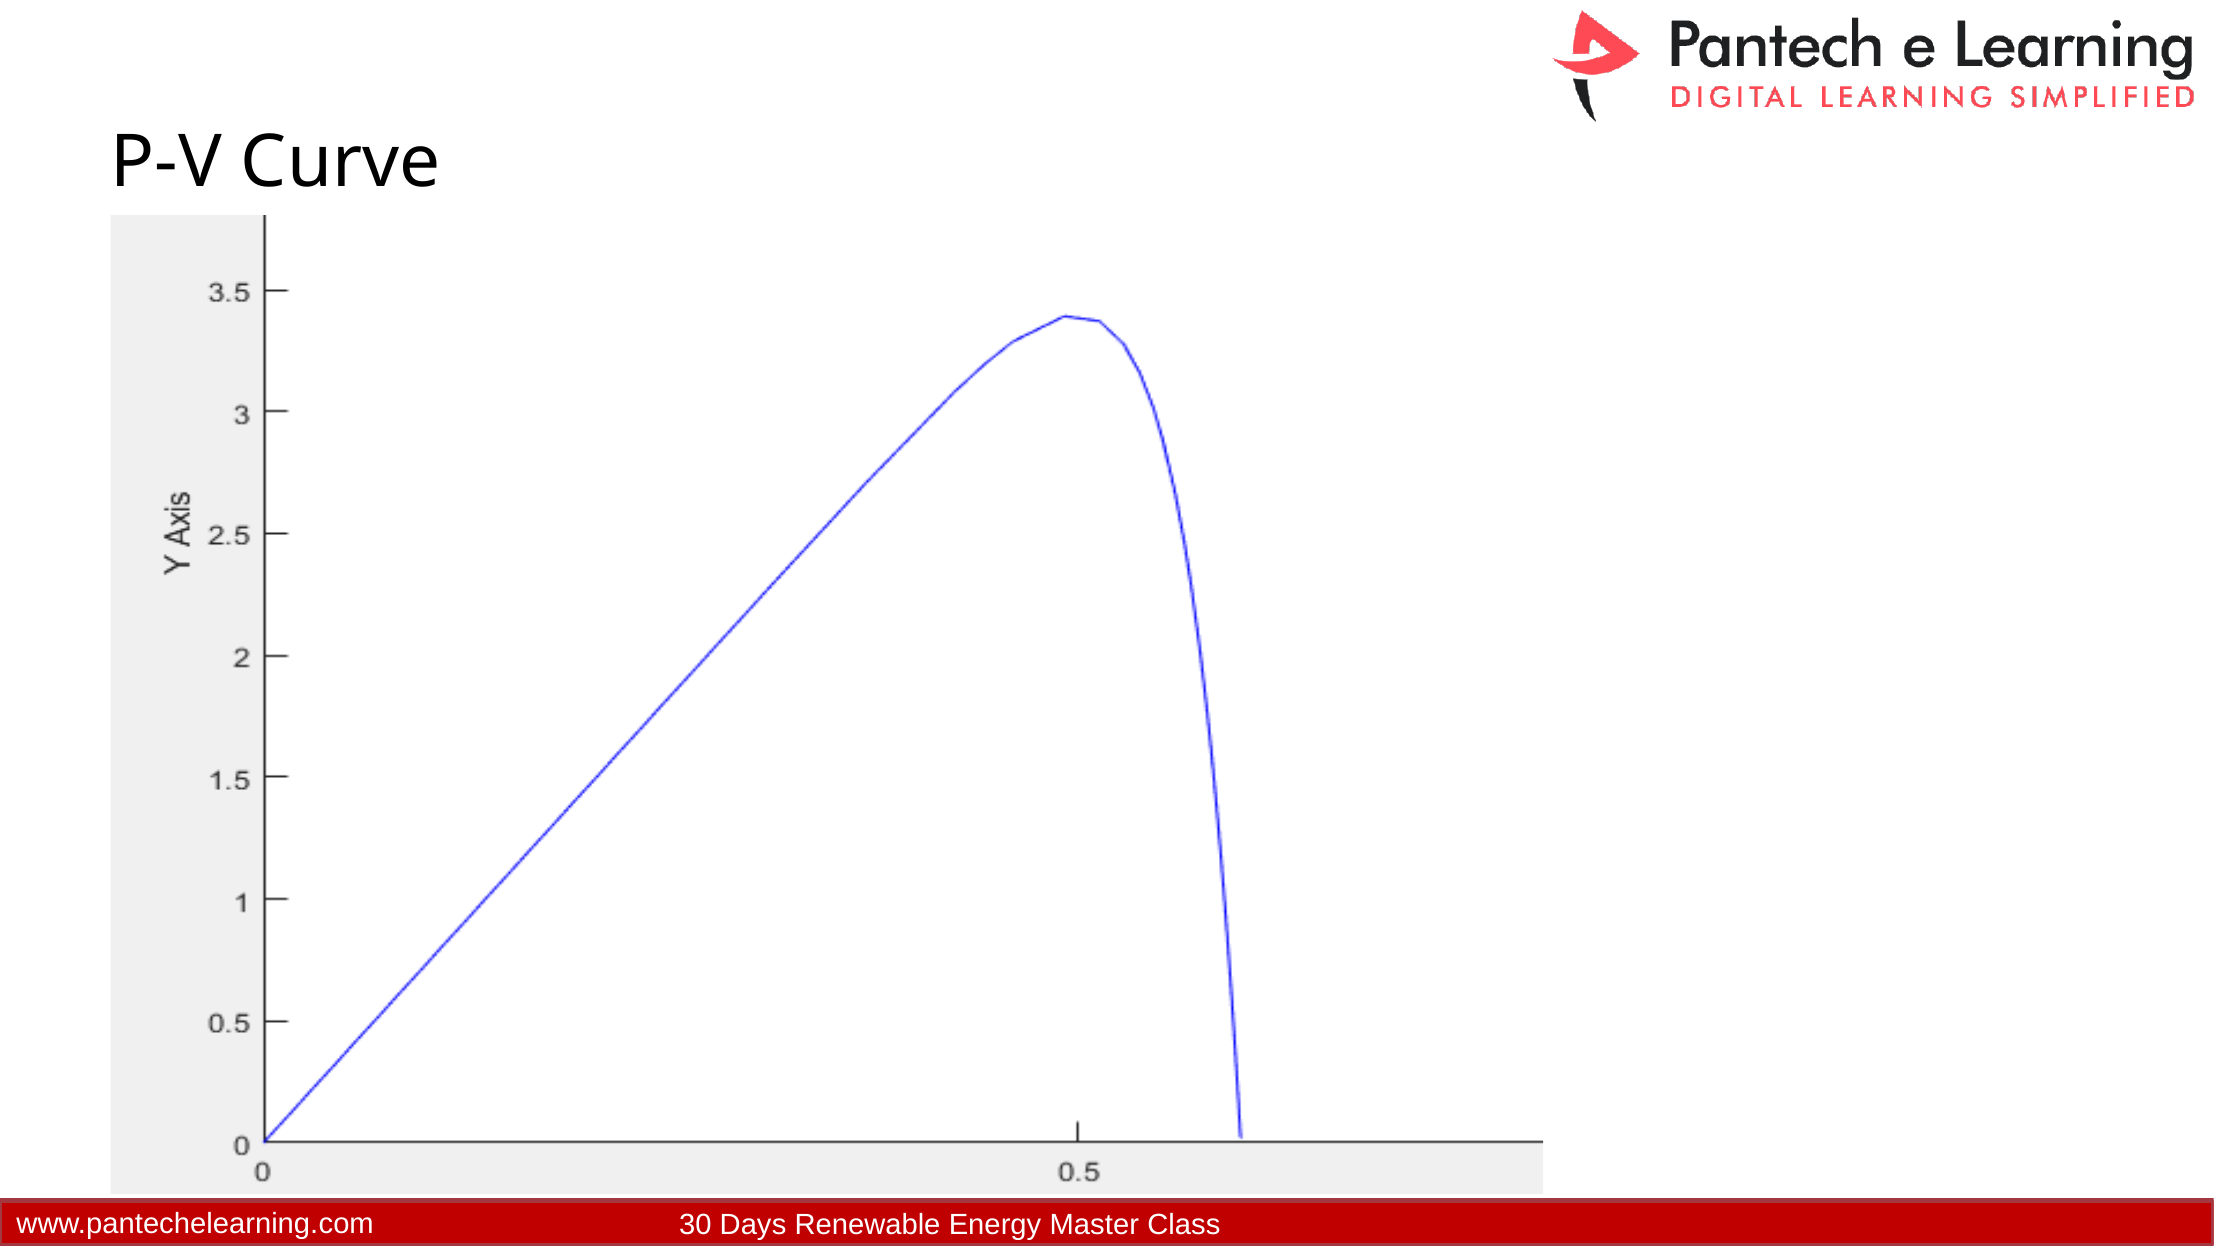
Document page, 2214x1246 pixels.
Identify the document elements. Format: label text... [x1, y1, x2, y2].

picture [110, 215, 1544, 1195]
title P-V Curve [110, 99, 2105, 216]
picture [1522, 0, 2214, 175]
